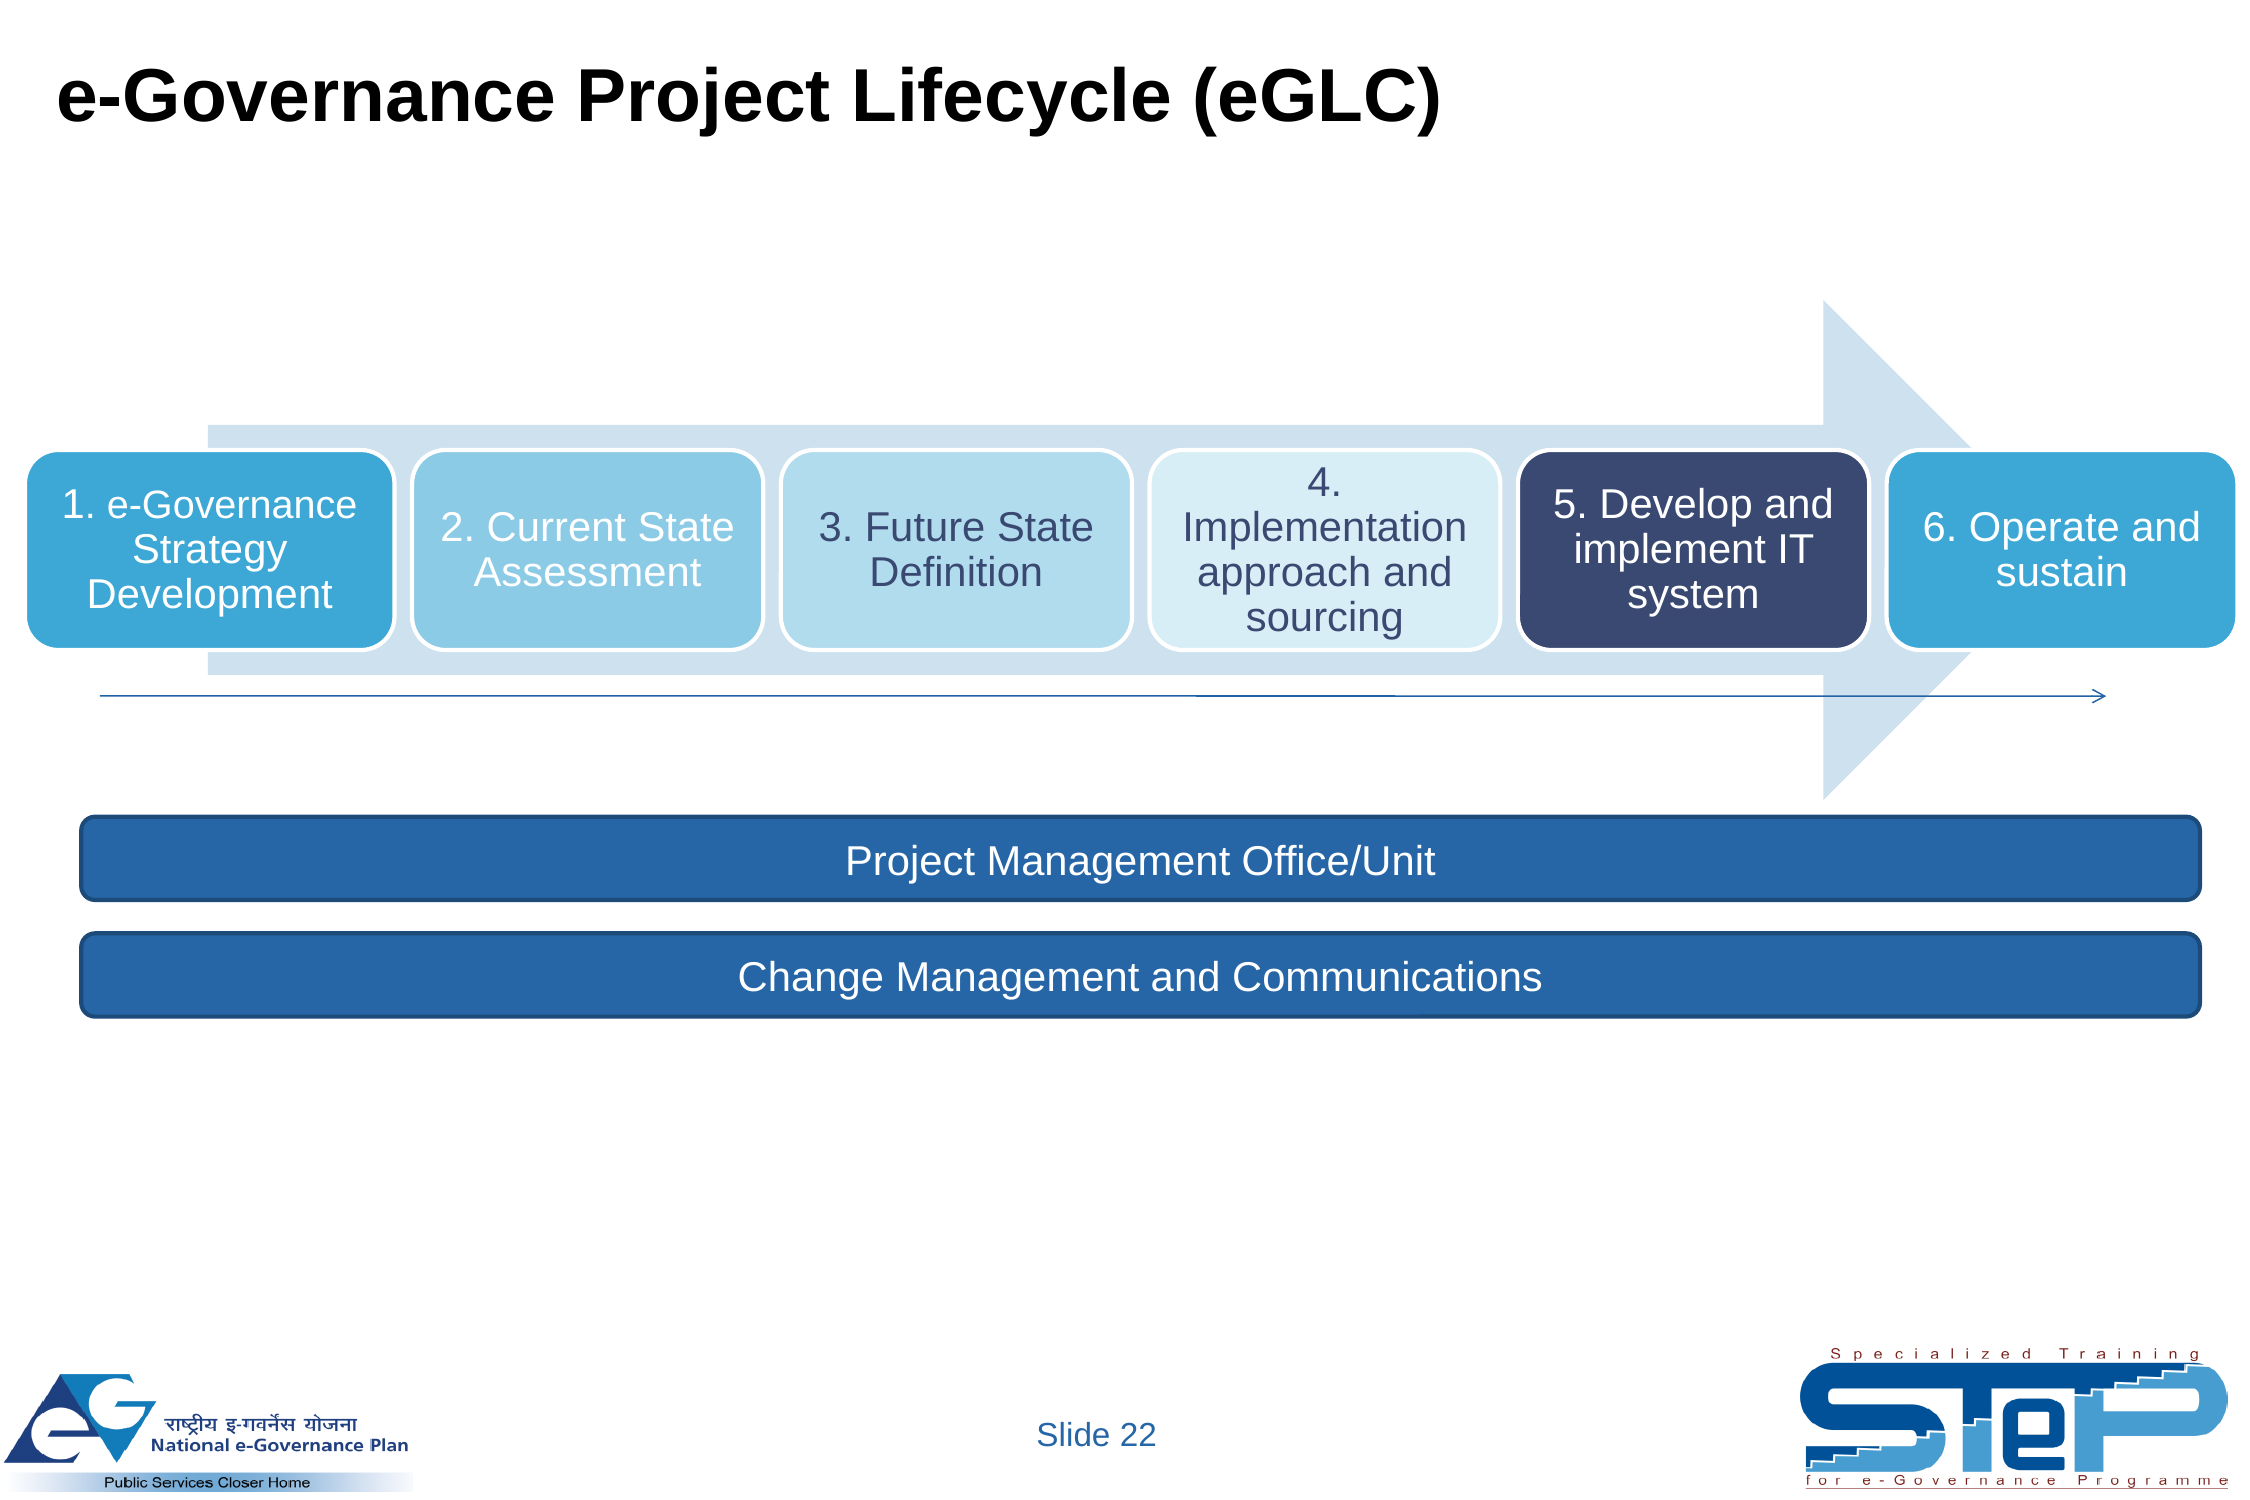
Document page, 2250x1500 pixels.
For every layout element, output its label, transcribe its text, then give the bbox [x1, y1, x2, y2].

picture [1800, 1348, 2228, 1489]
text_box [411, 449, 764, 651]
text_box Project Management Office/Unit [79, 814, 2203, 903]
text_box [1517, 449, 1870, 651]
text_box [207, 300, 1971, 695]
picture [3, 1374, 413, 1492]
text_box Change Management and Communications [79, 931, 2203, 1019]
text_box [1823, 708, 1916, 801]
title e-Governance Project Lifecycle (eGLC) [56, 16, 2082, 167]
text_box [24, 449, 395, 651]
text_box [1886, 449, 2238, 651]
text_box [780, 449, 1133, 651]
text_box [1149, 449, 1501, 651]
